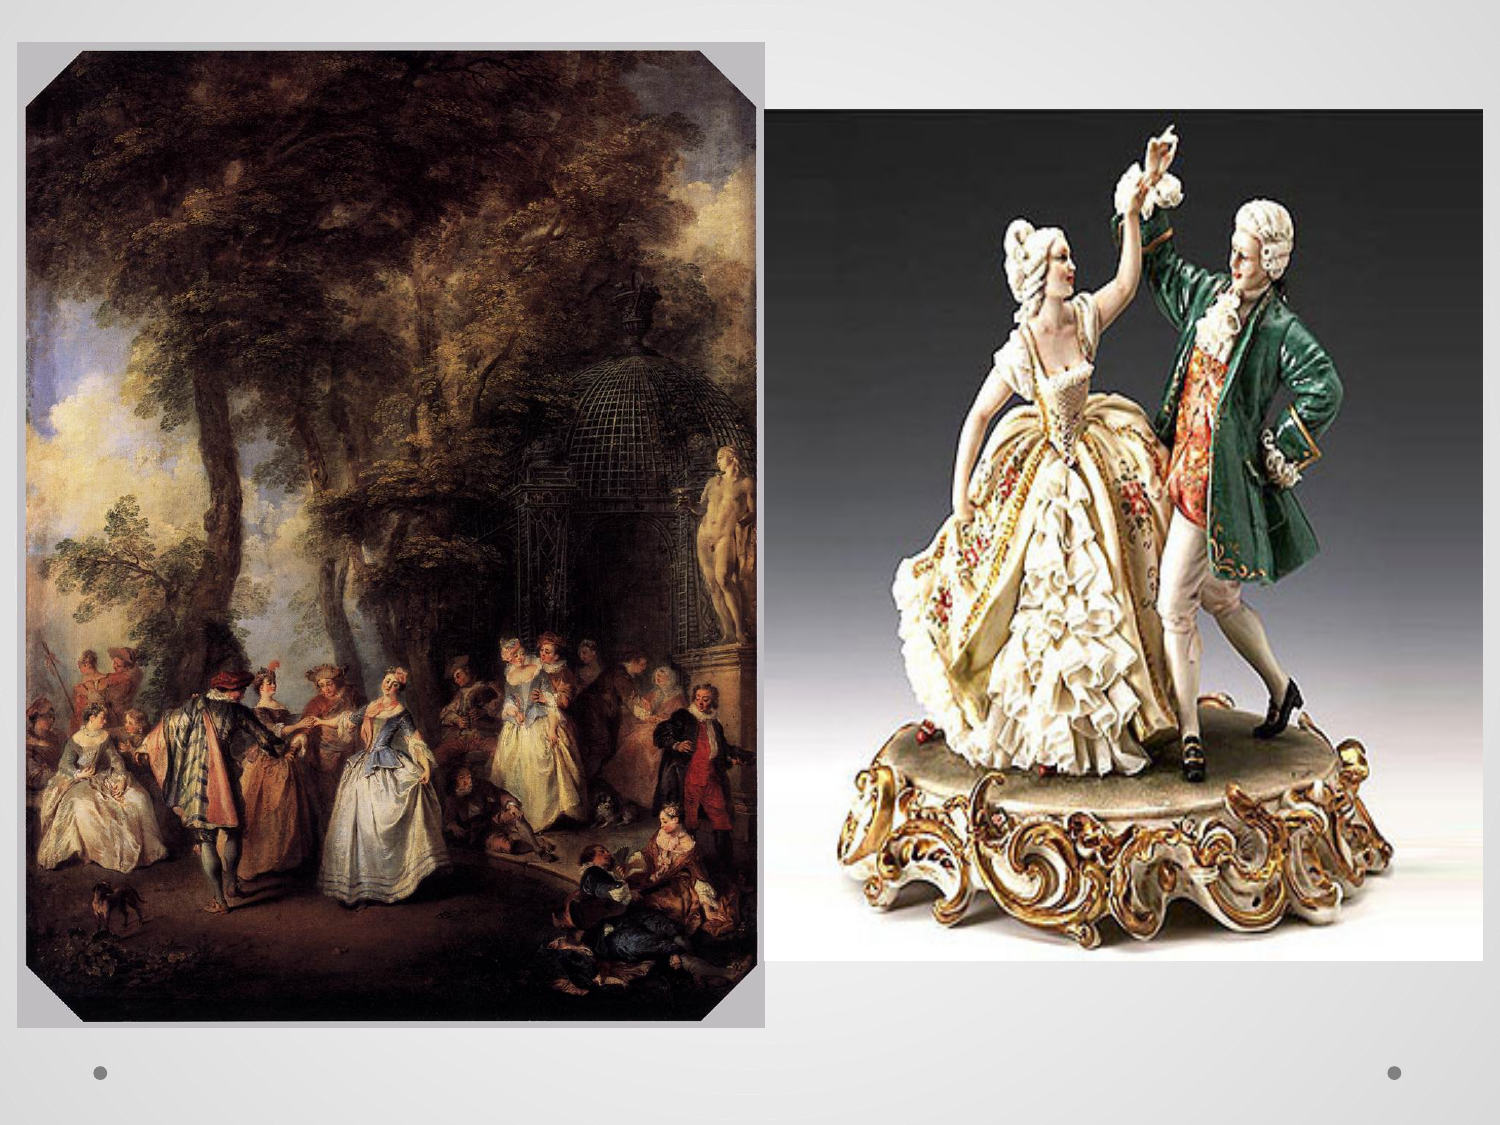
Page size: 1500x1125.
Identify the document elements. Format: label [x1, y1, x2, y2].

picture [17, 42, 1483, 1028]
